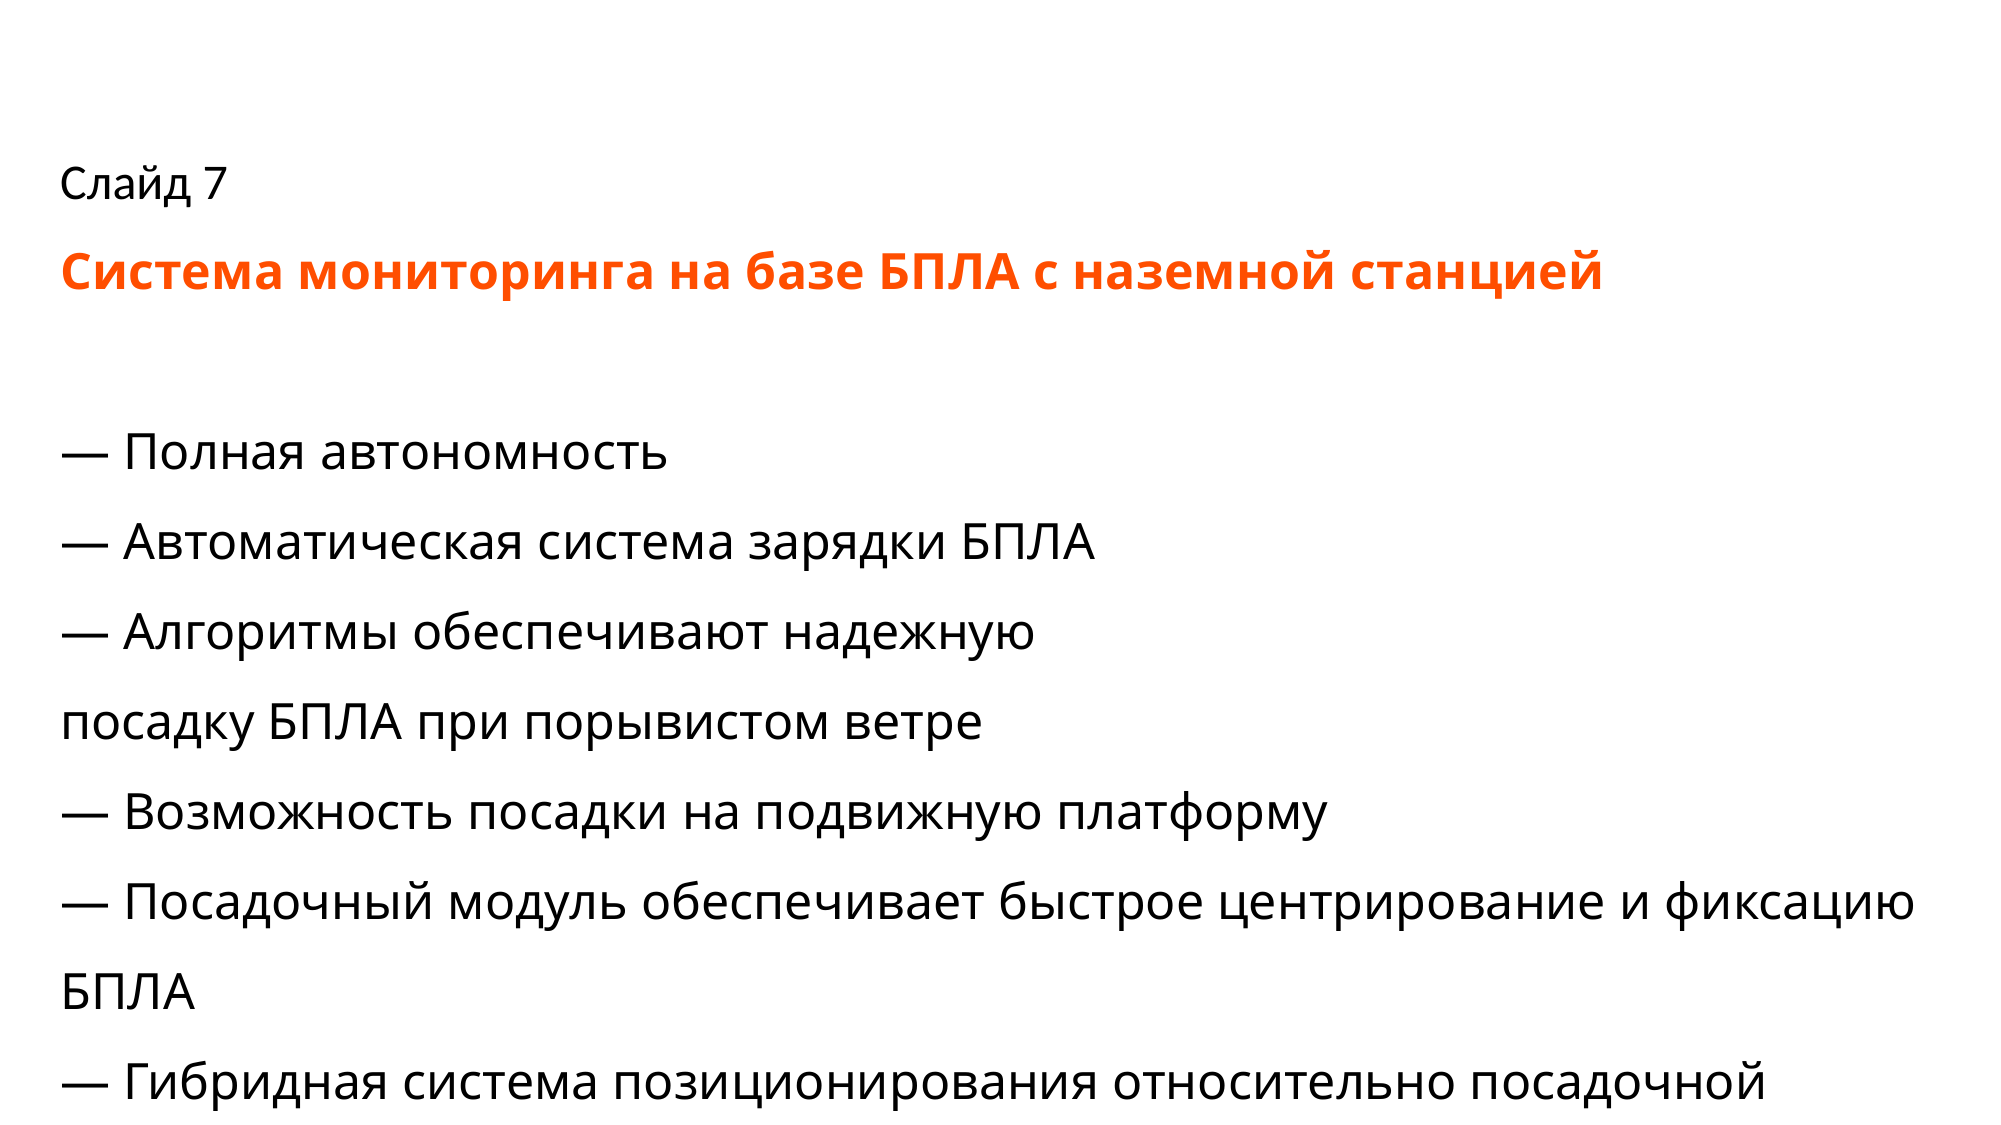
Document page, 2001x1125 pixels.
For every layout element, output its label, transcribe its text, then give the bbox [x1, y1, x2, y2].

text_box Слайд 7 Система мониторинга на базе БПЛА с наземной станцией — Полная автономность — Автоматическая система зарядки БПЛА — Алгоритмы обеспечивают надежную посадку БПЛА при порывистом ветре — Возможность посадки на подвижную платформу — Посадочный модуль обеспечивает быстрое центрирование и фиксацию БПЛА — Гибридная система позиционирования относительно посадочной платформы [35, 111, 1965, 1125]
